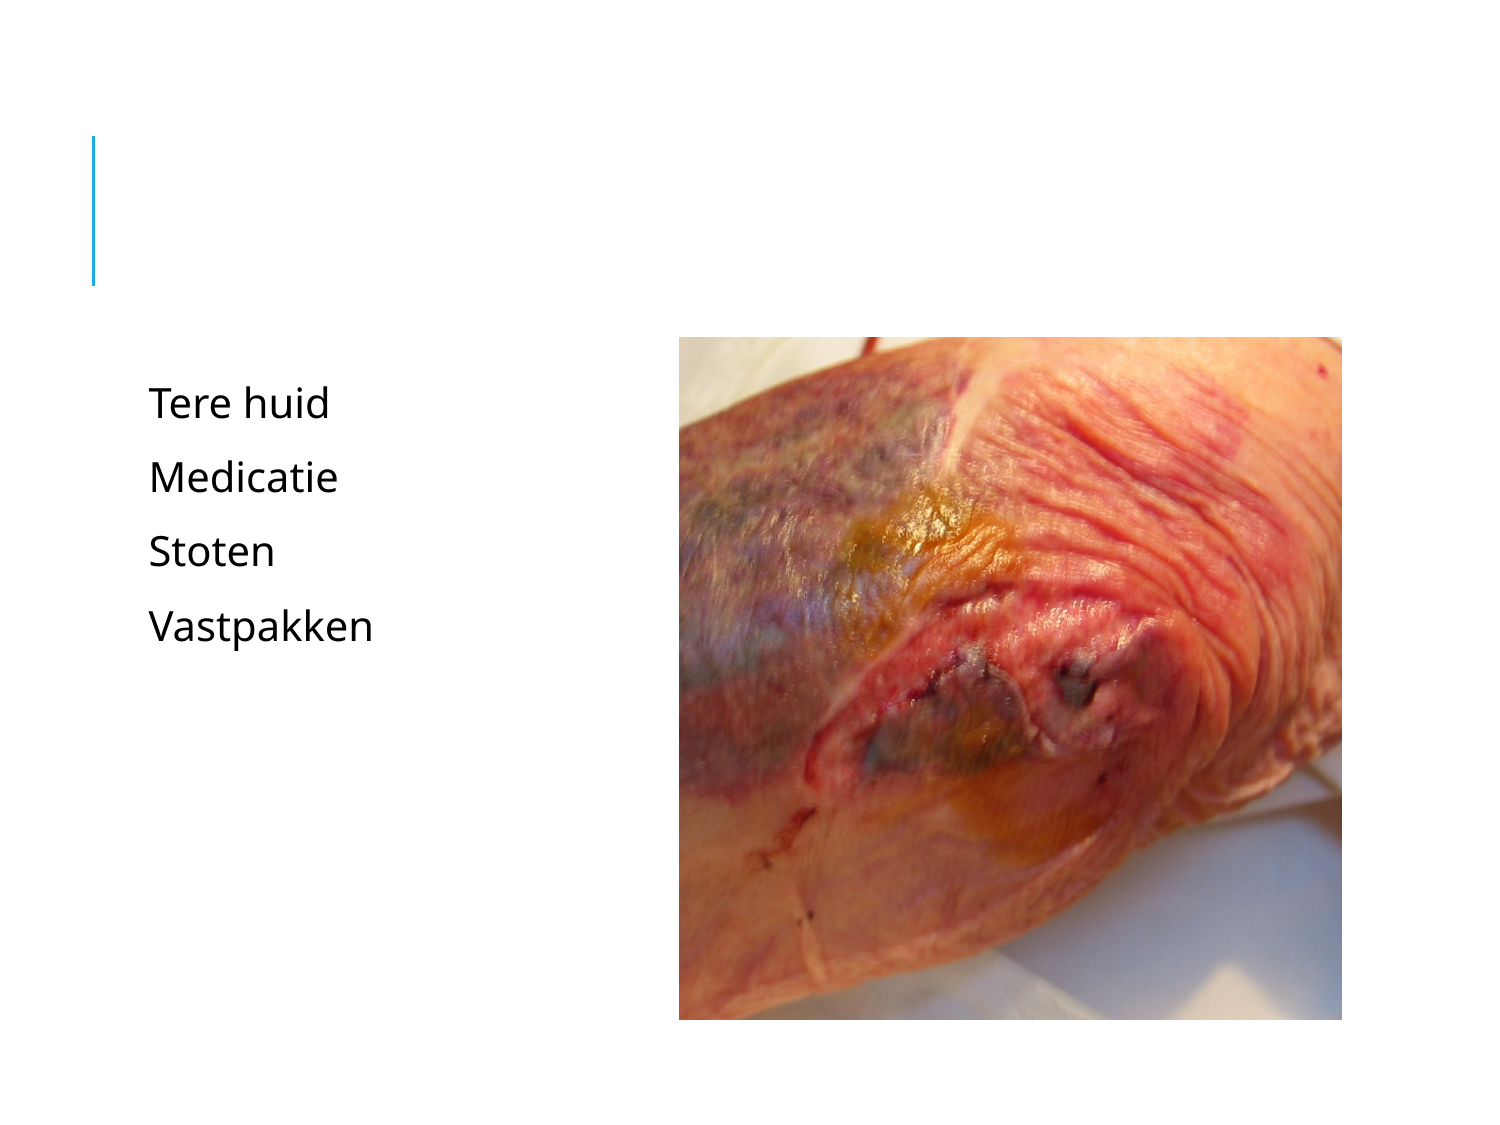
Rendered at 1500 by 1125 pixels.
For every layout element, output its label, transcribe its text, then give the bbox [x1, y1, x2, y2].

list Tere huid Medicatie Stoten Vastpakken [126, 375, 1322, 1035]
picture [678, 337, 1342, 1020]
